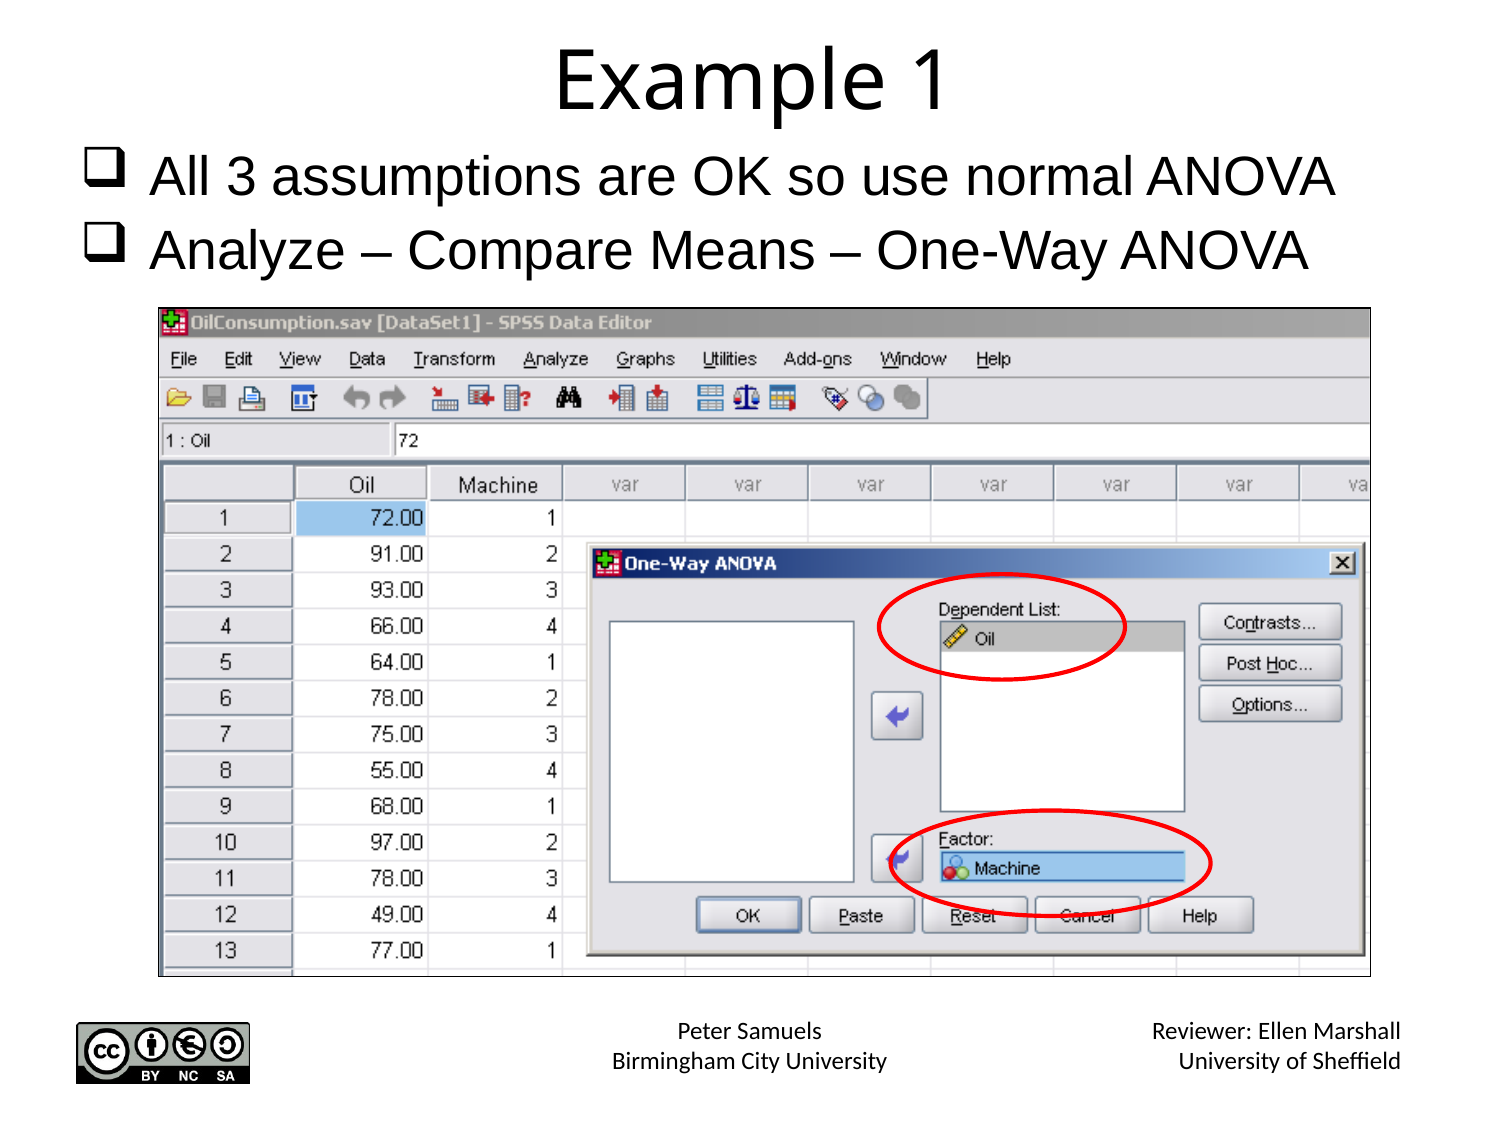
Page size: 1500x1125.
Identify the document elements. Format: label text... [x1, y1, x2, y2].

picture [76, 1022, 251, 1084]
text_box Peter Samuels Birmingham City University [549, 1007, 951, 1083]
picture [159, 308, 1370, 977]
list All 3 assumptions are OK so use normal ANOVA Analyze – Compare Means – One-Way ANOVA [64, 137, 1447, 291]
title Example 1 [117, 19, 1393, 134]
text_box Reviewer: Ellen Marshall University of Sheffield [1038, 1007, 1417, 1083]
